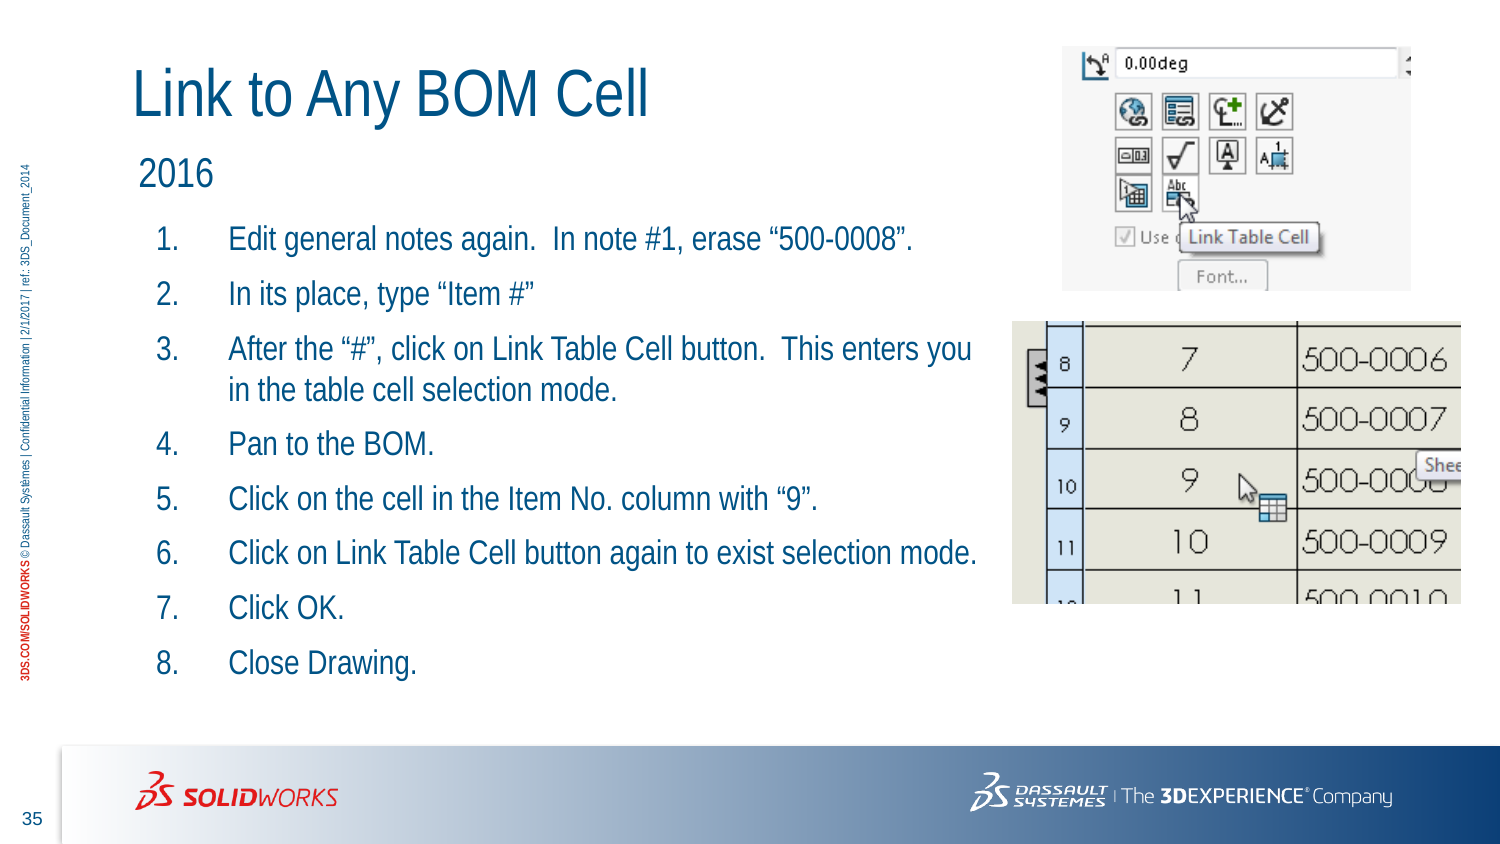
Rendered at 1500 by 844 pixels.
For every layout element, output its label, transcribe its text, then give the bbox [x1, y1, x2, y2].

list 2016 [123, 138, 1057, 204]
title Link to Any BOM Cell [118, 59, 1057, 121]
picture [1012, 321, 1462, 604]
picture [962, 771, 1400, 812]
picture [135, 771, 338, 810]
list Edit general notes again. In note #1, erase “500-0008”. In its place, type “Item #” After the “#”, click on Link Table Cell button. This enters you in the table cell selection mode. Pan to the BOM. Click on the cell in the Item No. column with “9”. Click on Link Table Cell button again to exist selection mode. Click OK. Close Drawing. [141, 209, 1000, 729]
picture [1062, 46, 1412, 291]
